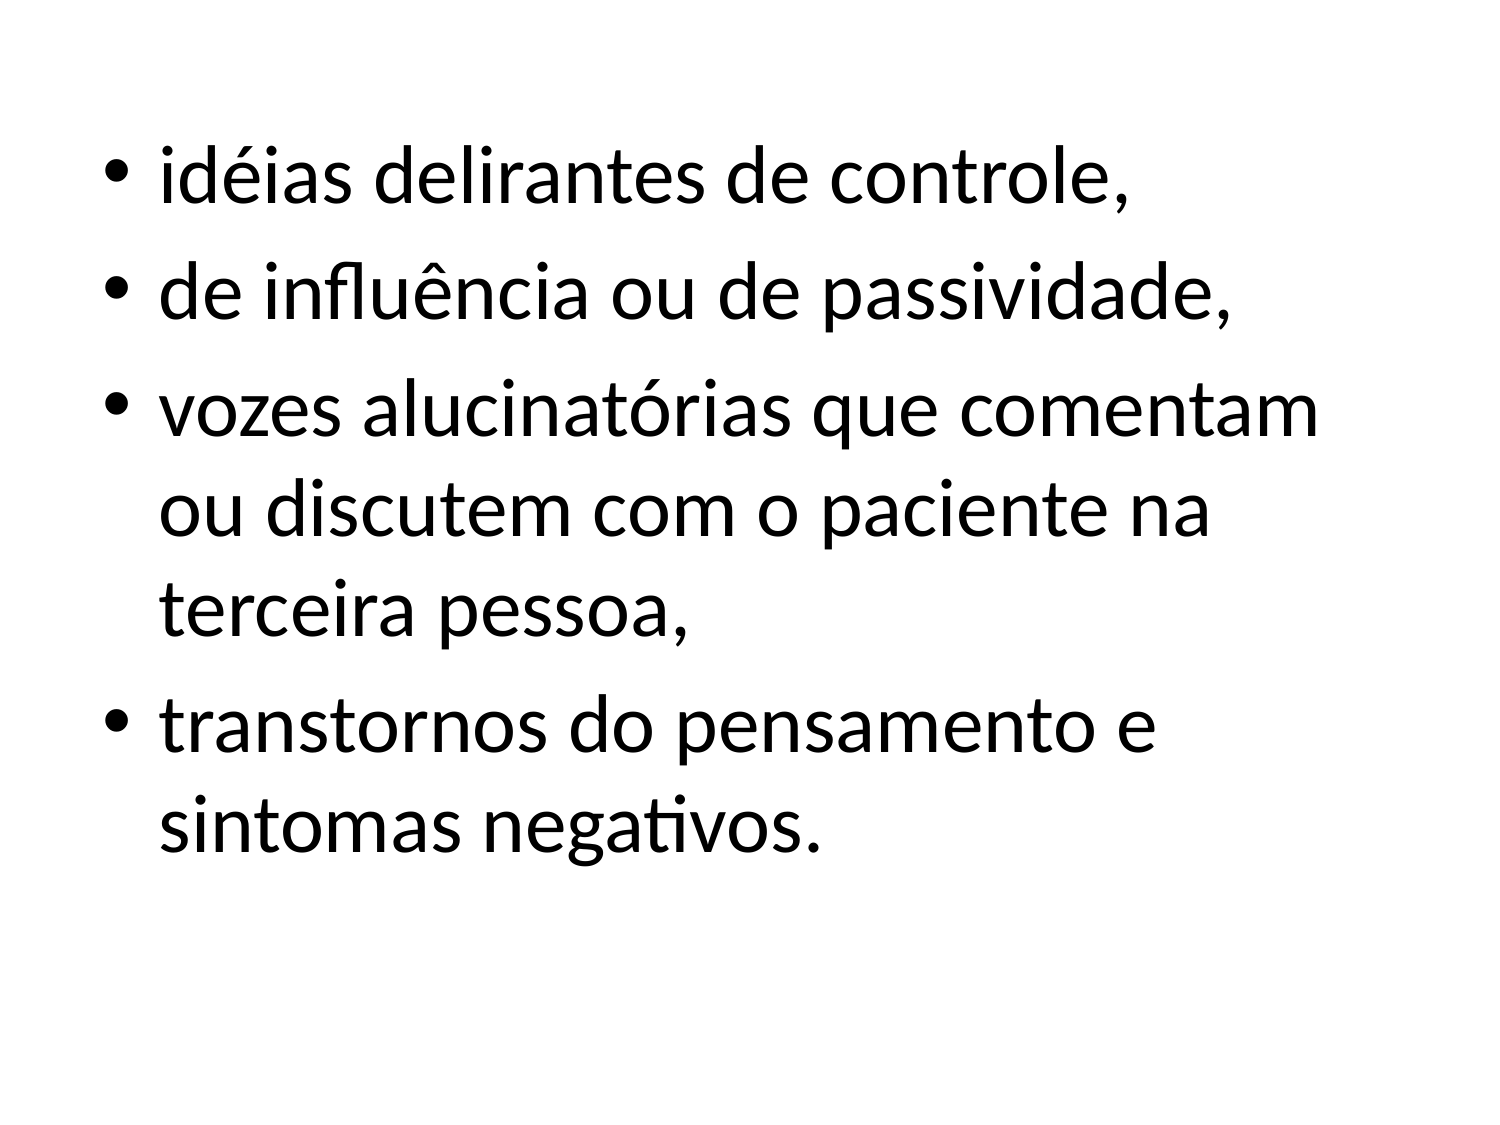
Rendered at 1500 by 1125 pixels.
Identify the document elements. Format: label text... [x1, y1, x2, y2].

list idéias delirantes de controle, de influência ou de passividade, vozes alucinatórias que comentam ou discutem com o paciente na terceira pessoa, transtornos do pensamento e sintomas negativos. [87, 112, 1425, 1005]
